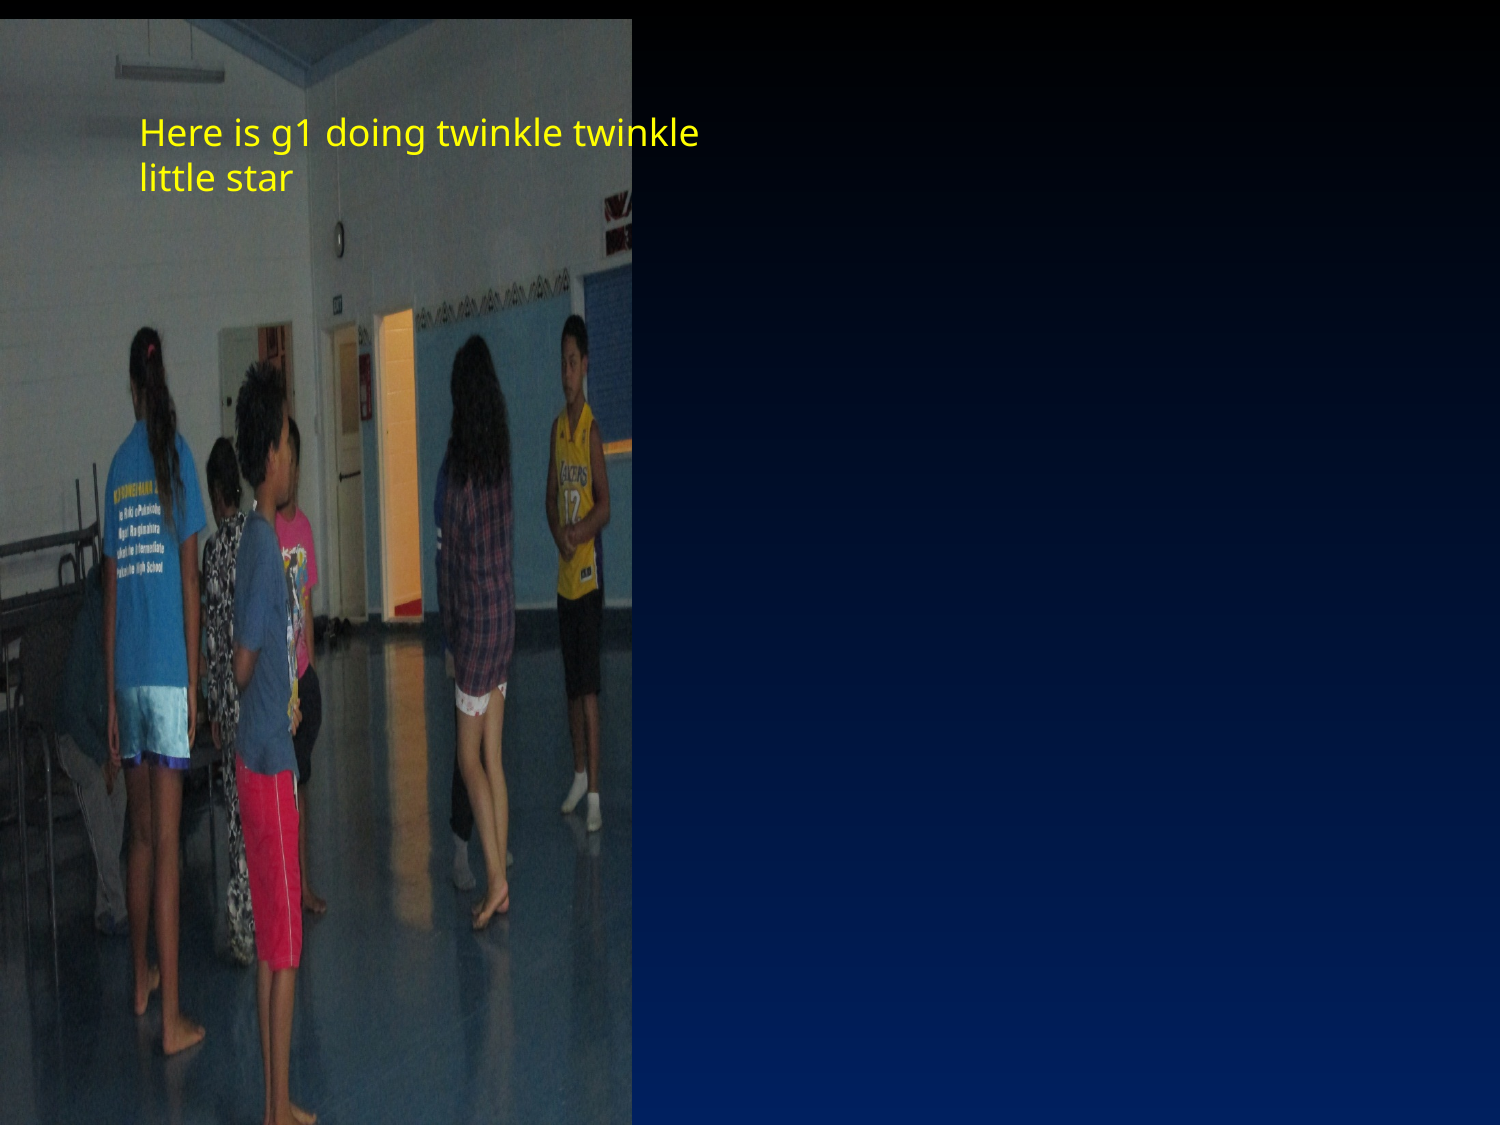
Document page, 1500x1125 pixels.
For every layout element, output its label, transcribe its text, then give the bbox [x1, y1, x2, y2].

picture [0, 18, 633, 1125]
text_box Here is g1 doing twinkle twinkle little star [675, 101, 774, 207]
